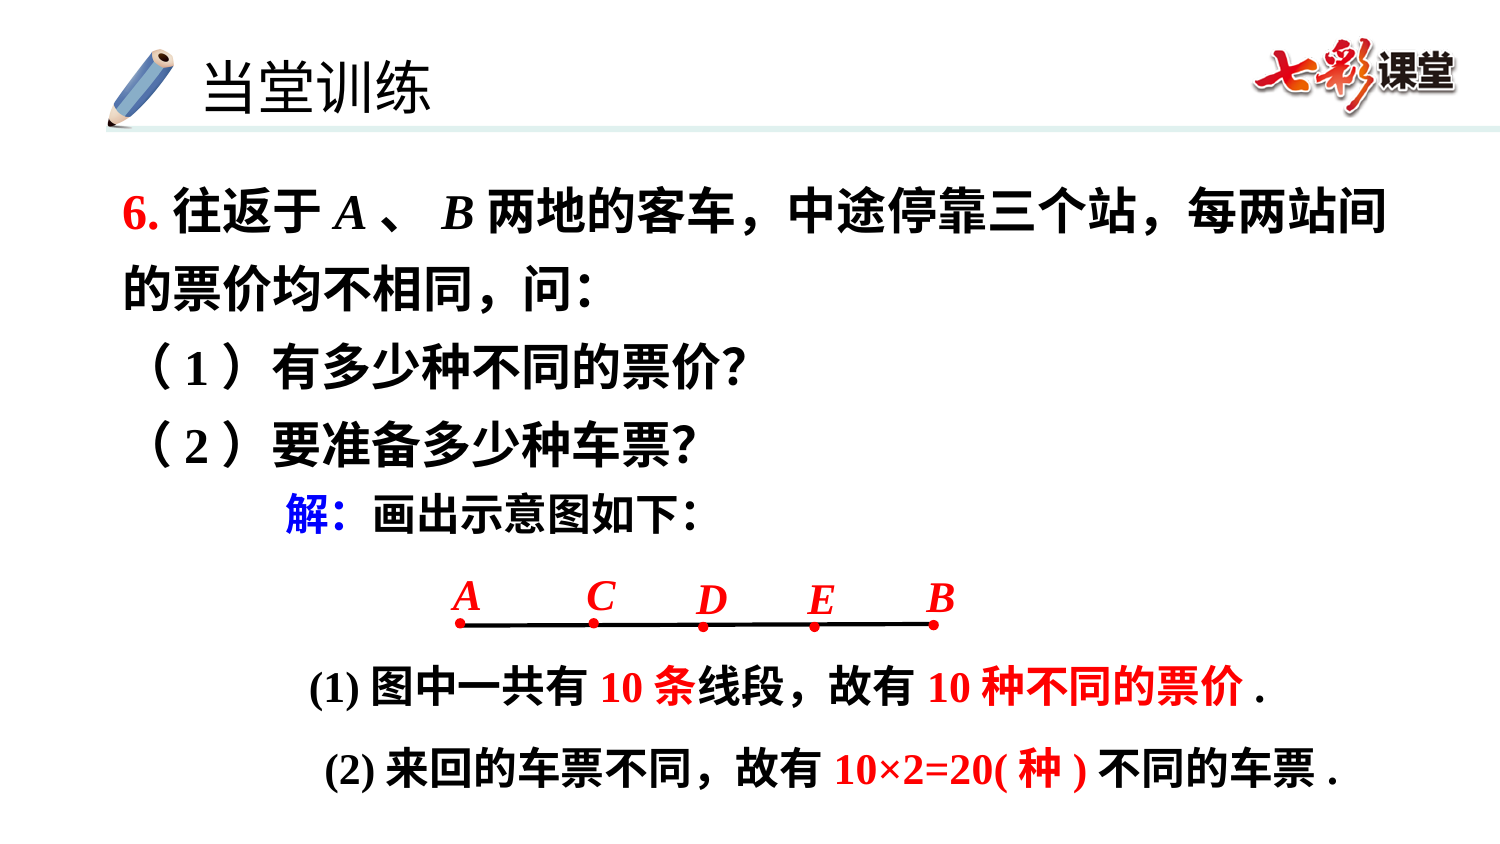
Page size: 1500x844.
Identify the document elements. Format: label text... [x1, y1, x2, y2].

picture [1249, 32, 1461, 118]
text_box (2)来回的车票不同，故有10×2=20(种)不同的车票. [309, 733, 1354, 801]
picture [100, 32, 181, 146]
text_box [437, 559, 966, 632]
text_box (1)图中一共有10条线段，故有10种不同的票价. [293, 650, 1281, 719]
text_box 6.往返于A、B两地的客车，中途停靠三个站，每两站间的票价均不相同，问： （1）有多少种不同的票价？ （2）要准备多少种车票？ [107, 154, 1425, 482]
text_box 解：画出示意图如下： [270, 479, 738, 548]
